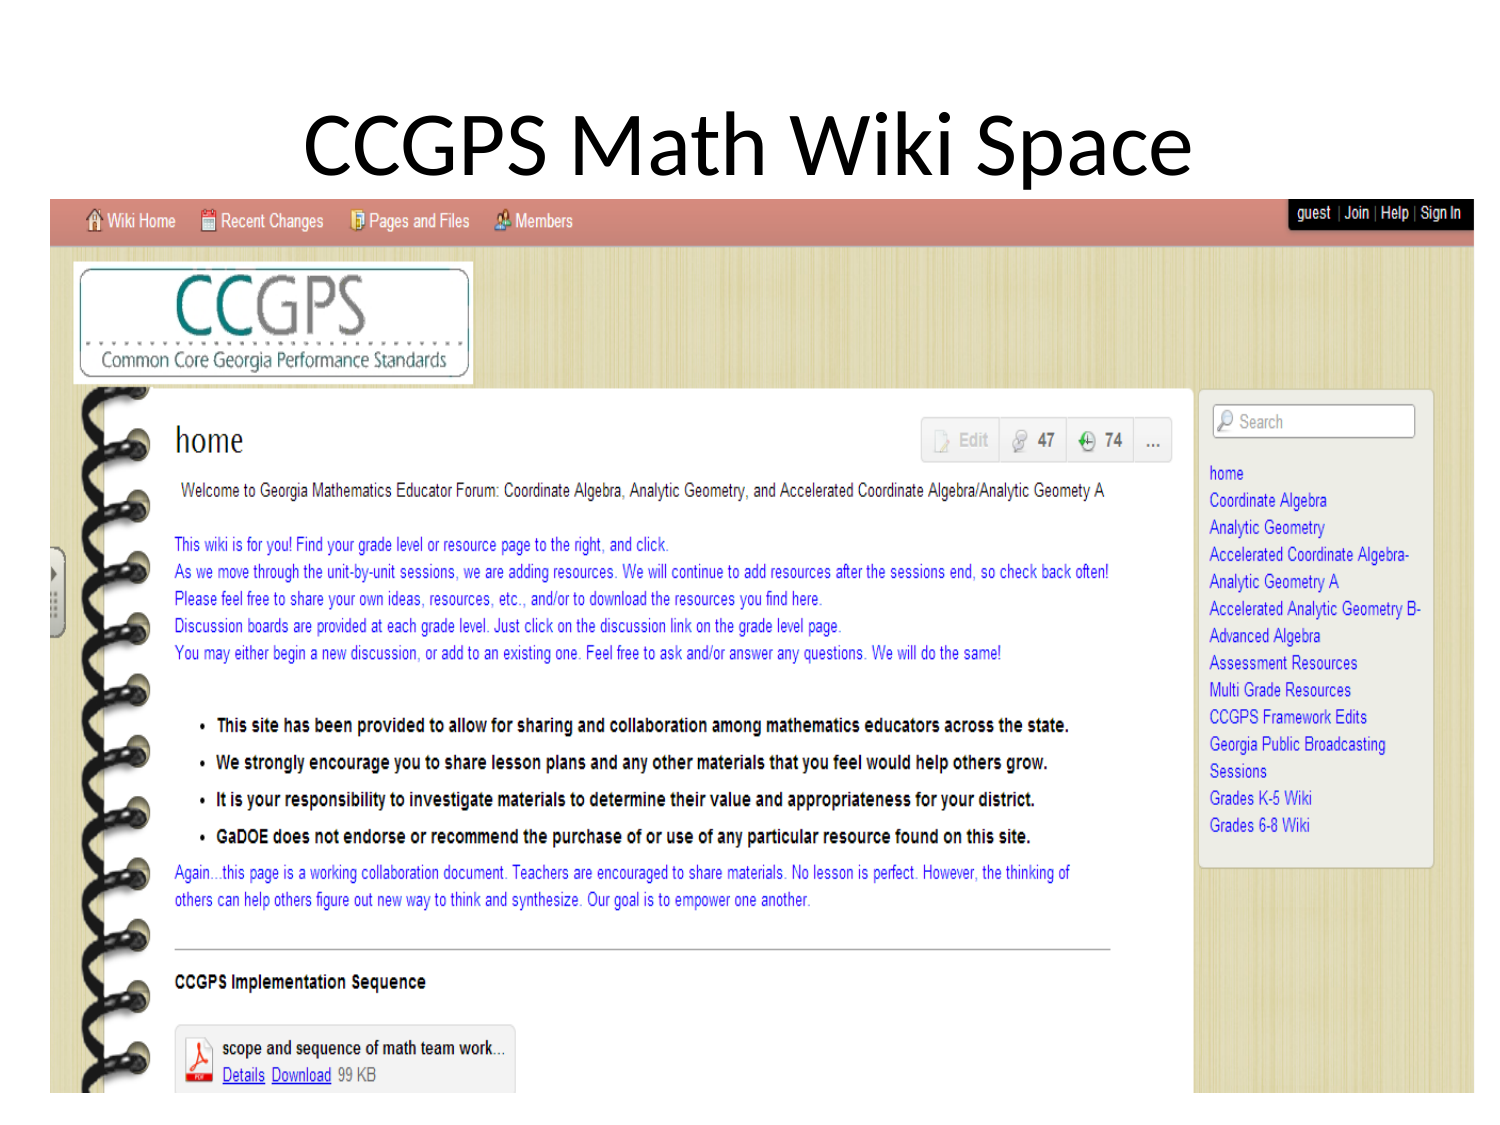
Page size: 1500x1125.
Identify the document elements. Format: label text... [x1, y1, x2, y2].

title CCGPS Math Wiki Space [75, 45, 1425, 198]
picture [49, 199, 1476, 1093]
